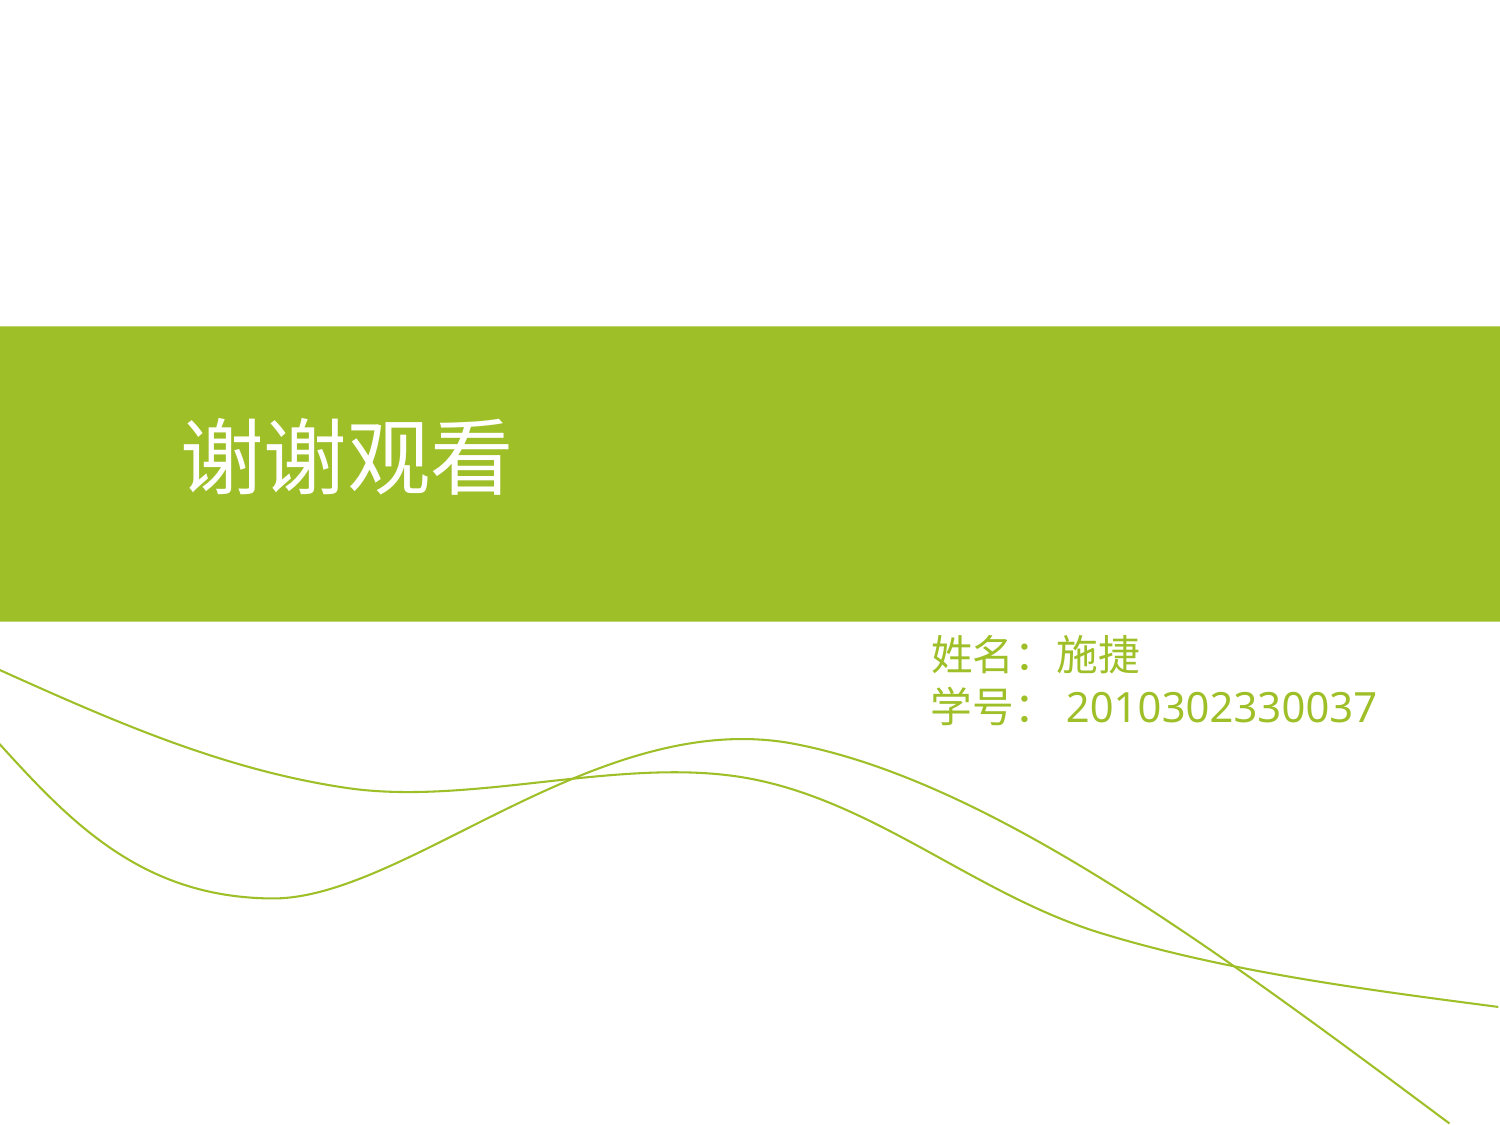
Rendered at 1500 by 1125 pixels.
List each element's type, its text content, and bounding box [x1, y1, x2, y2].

text_box [0, 736, 1451, 1125]
text_box [0, 667, 568, 795]
text_box 谢谢观看 [166, 398, 529, 513]
text_box 姓名：施捷 [916, 621, 1155, 673]
text_box 学号：2010302330037 [915, 673, 1393, 739]
text_box [1200, 939, 1499, 1010]
text_box [0, 324, 1500, 624]
